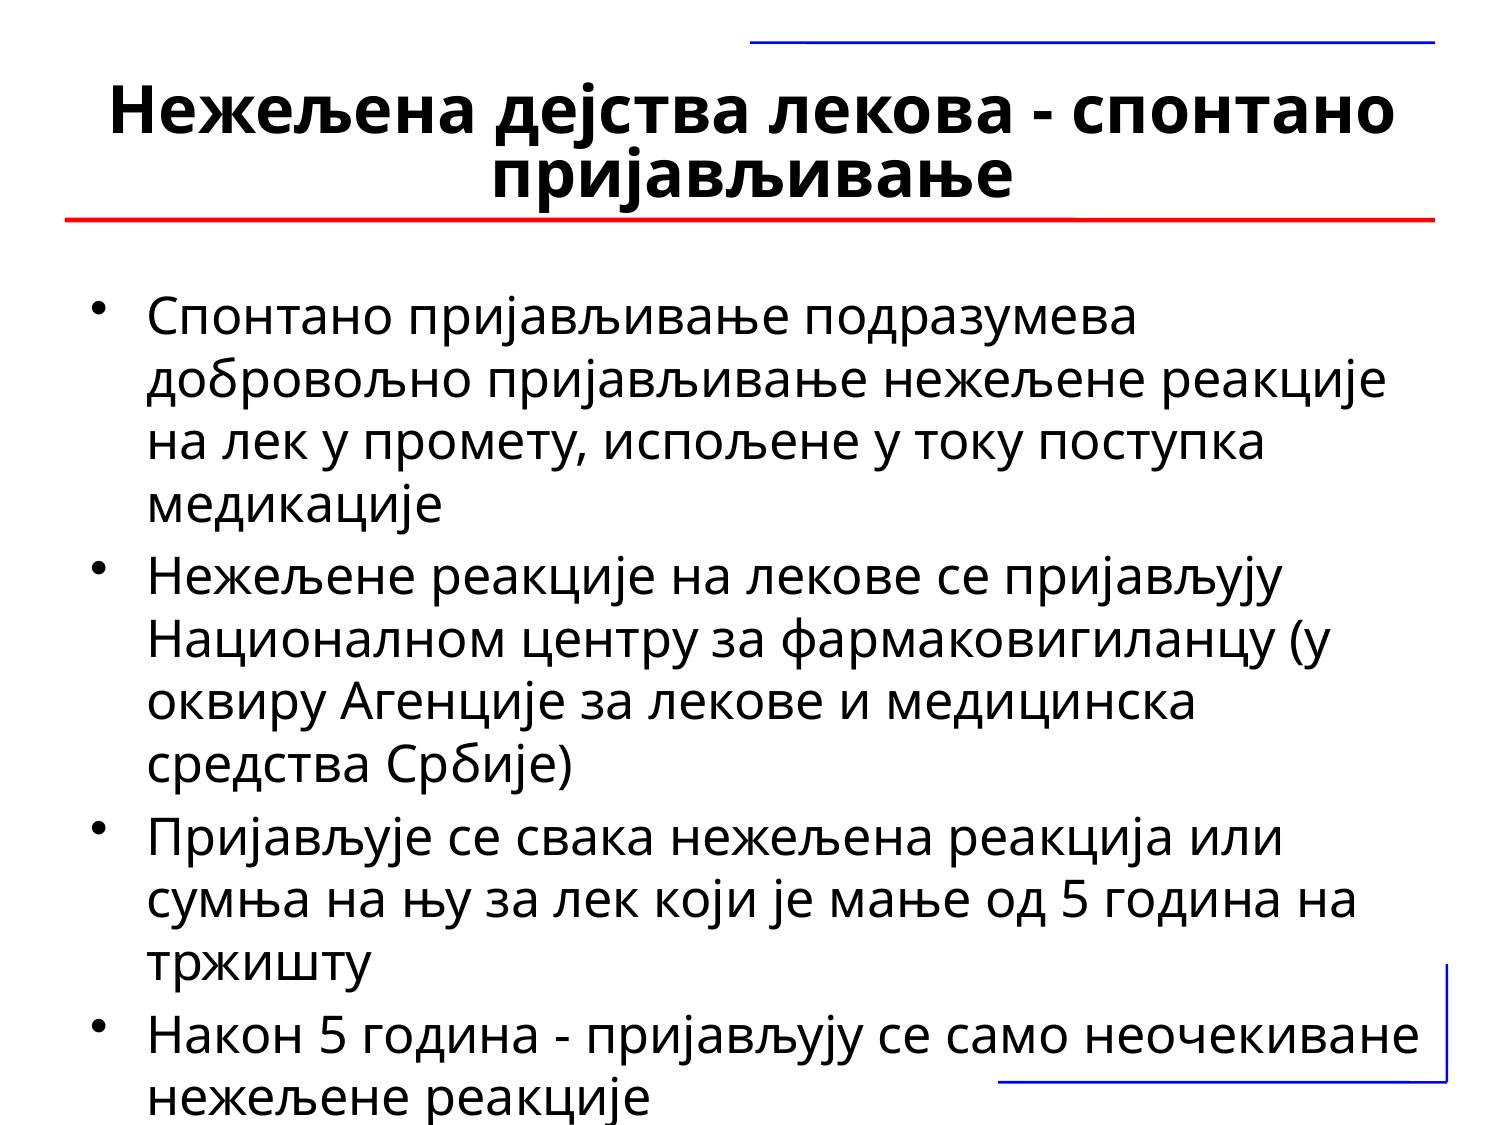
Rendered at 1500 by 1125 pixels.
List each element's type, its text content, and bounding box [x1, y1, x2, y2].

list Спонтано пријављивање подразумева добровољно пријављивање нежељенe реакцијe на лек у промету, испољене у току поступка медикације Нежељене реакције на лекове се пријављују Националном центру за фармаковигиланцу (у оквиру Агенцијe за лекове и медицинска средства Србије) Пријављује се свака нежељена реакција или сумња на њу за лек који је мање од 5 година на тржишту Након 5 година - пријављују се само неочекиване нежељене реакције [74, 274, 1438, 1101]
text_box Нежељена дејства лекова - спонтано пријављивање [49, 75, 1456, 208]
